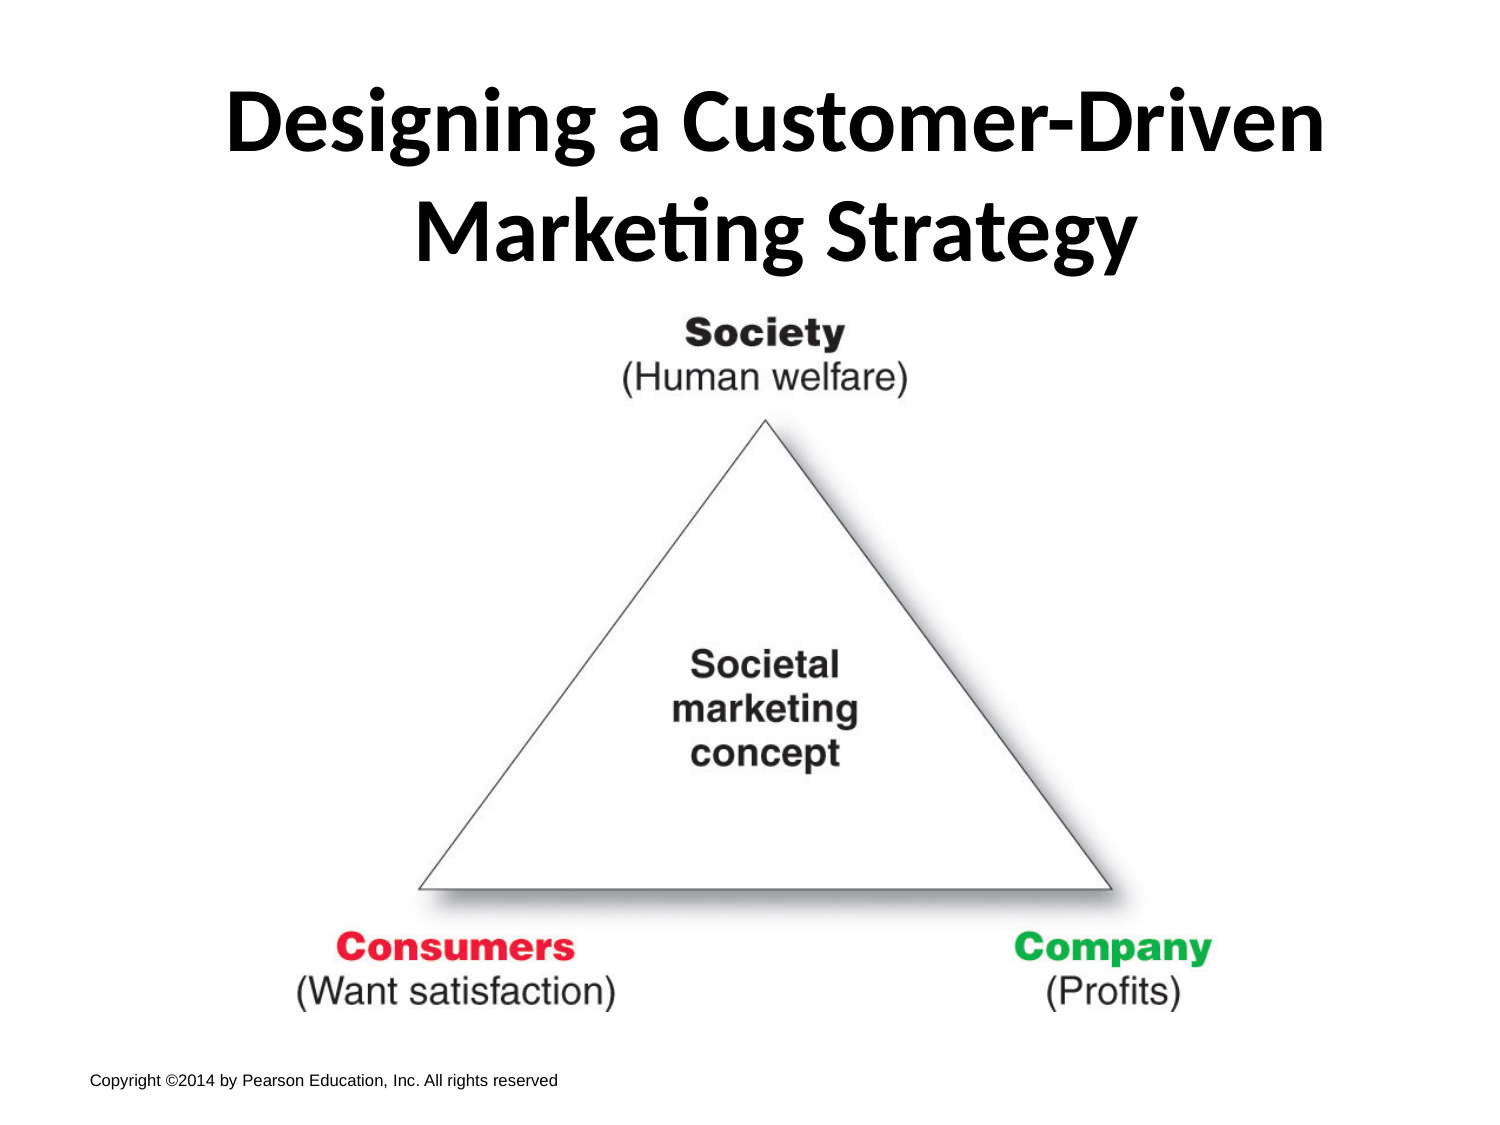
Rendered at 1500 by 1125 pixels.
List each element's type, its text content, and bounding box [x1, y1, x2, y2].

title Designing a Customer-Driven Marketing Strategy [137, 50, 1416, 290]
text_box Copyright ©2014 by Pearson Education, Inc. All rights reserved [74, 1062, 825, 1098]
picture [295, 312, 1226, 1012]
